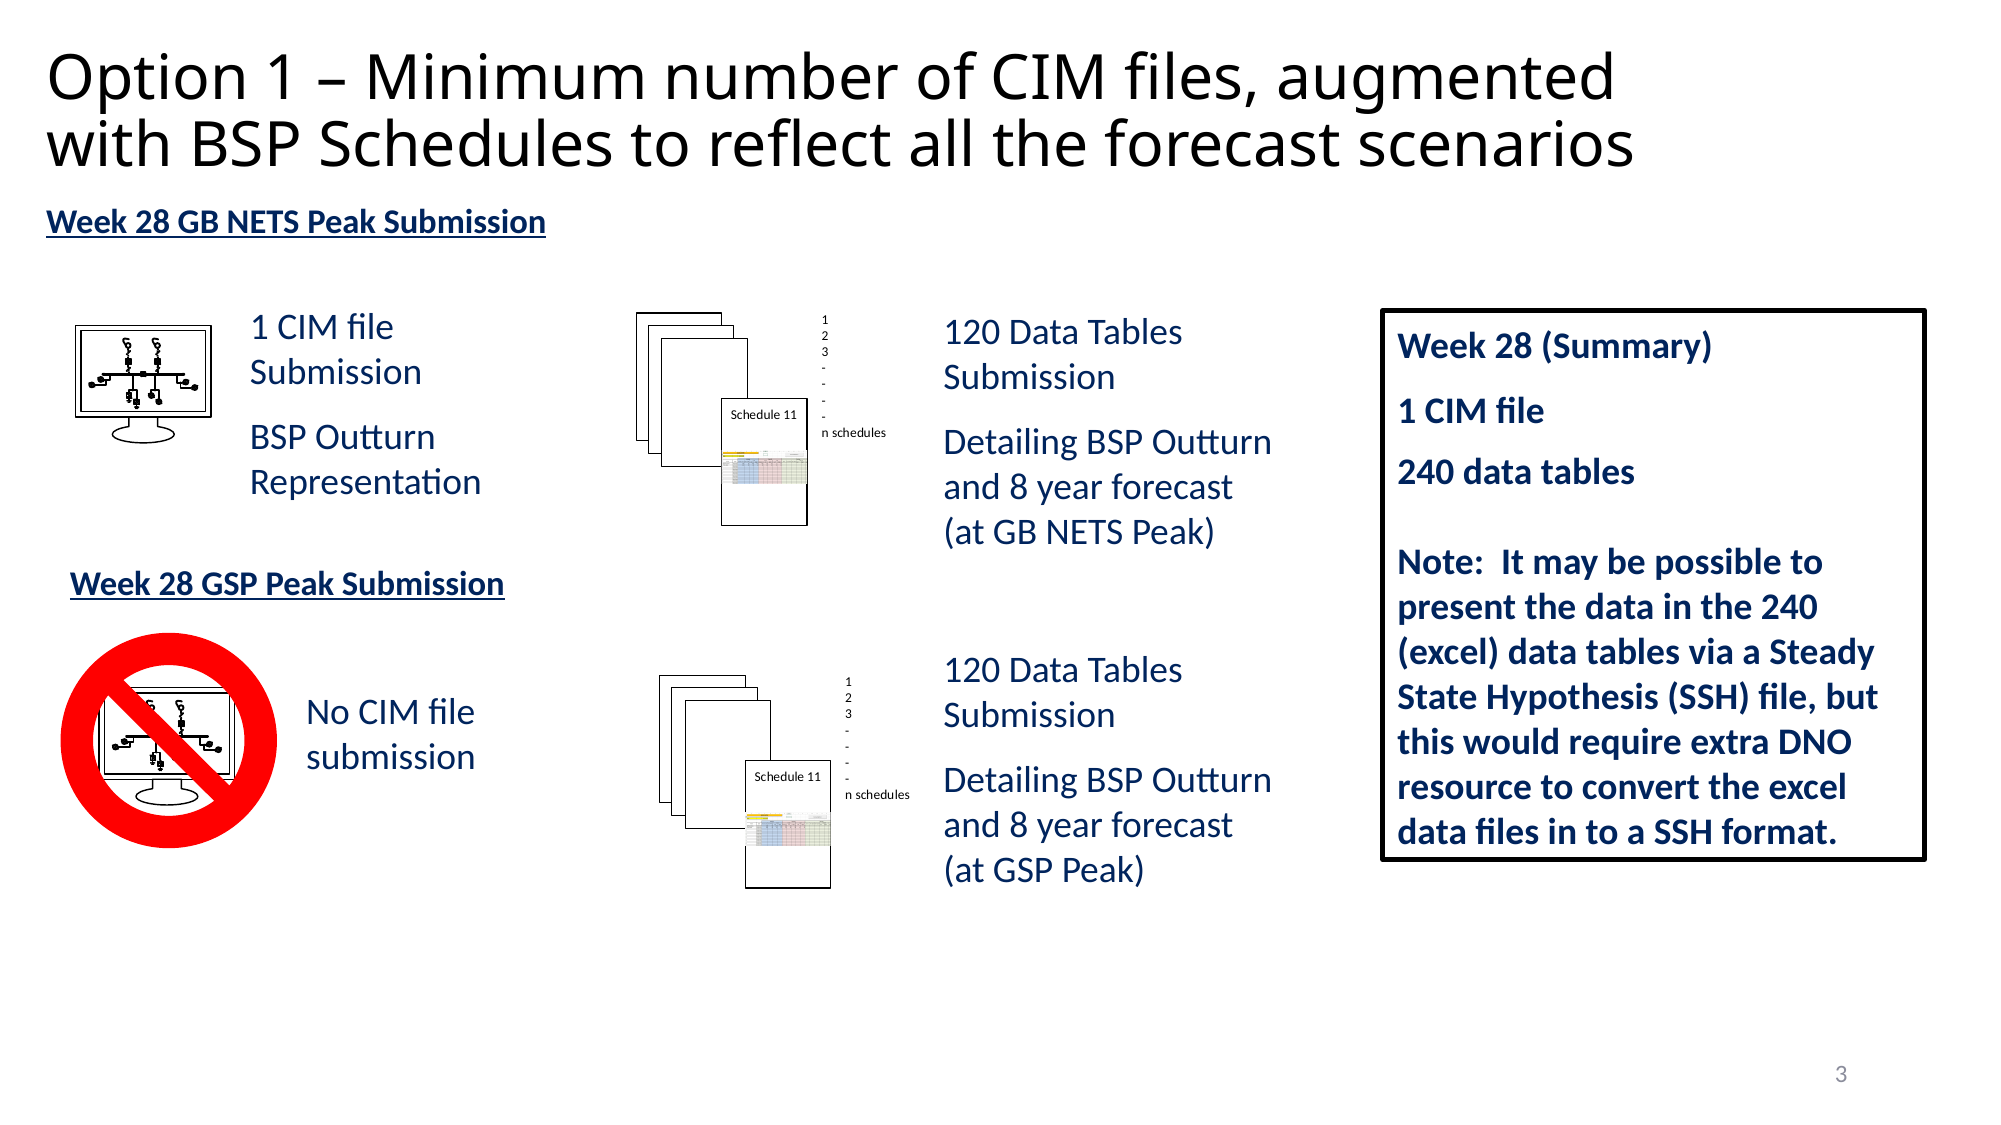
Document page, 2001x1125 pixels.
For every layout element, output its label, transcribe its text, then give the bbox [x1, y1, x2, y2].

text_box 120 Data Tables Submission Detailing BSP Outturn and 8 year forecast (at GB NETS Peak) [928, 292, 1282, 545]
picture [657, 672, 926, 890]
slide_number 3 [1412, 1042, 1863, 1103]
picture [58, 630, 278, 850]
text_box Week 28 GSP Peak Submission [55, 546, 634, 618]
text_box 1 CIM file Submission BSP Outturn Representation [235, 287, 620, 505]
title Option 1 – Minimum number of CIM files, augmented with BSP Schedules to reflect all the forecast scenarios [31, 4, 1757, 222]
text_box Week 28 GB NETS Peak Submission [31, 184, 611, 256]
picture [633, 310, 903, 528]
picture [72, 314, 213, 453]
text_box 120 Data Tables Submission Detailing BSP Outturn and 8 year forecast (at GSP Peak) [928, 630, 1282, 883]
text_box Week 28 (Summary) 1 CIM file 240 data tables Note: It may be possible to present the data in the 240 (excel) data tables via a Steady State Hypothesis (SSH) file, but this would require extra DNO resource to convert the excel data files in to a SSH format. [1382, 310, 1925, 860]
text_box No CIM file submission [291, 672, 560, 823]
